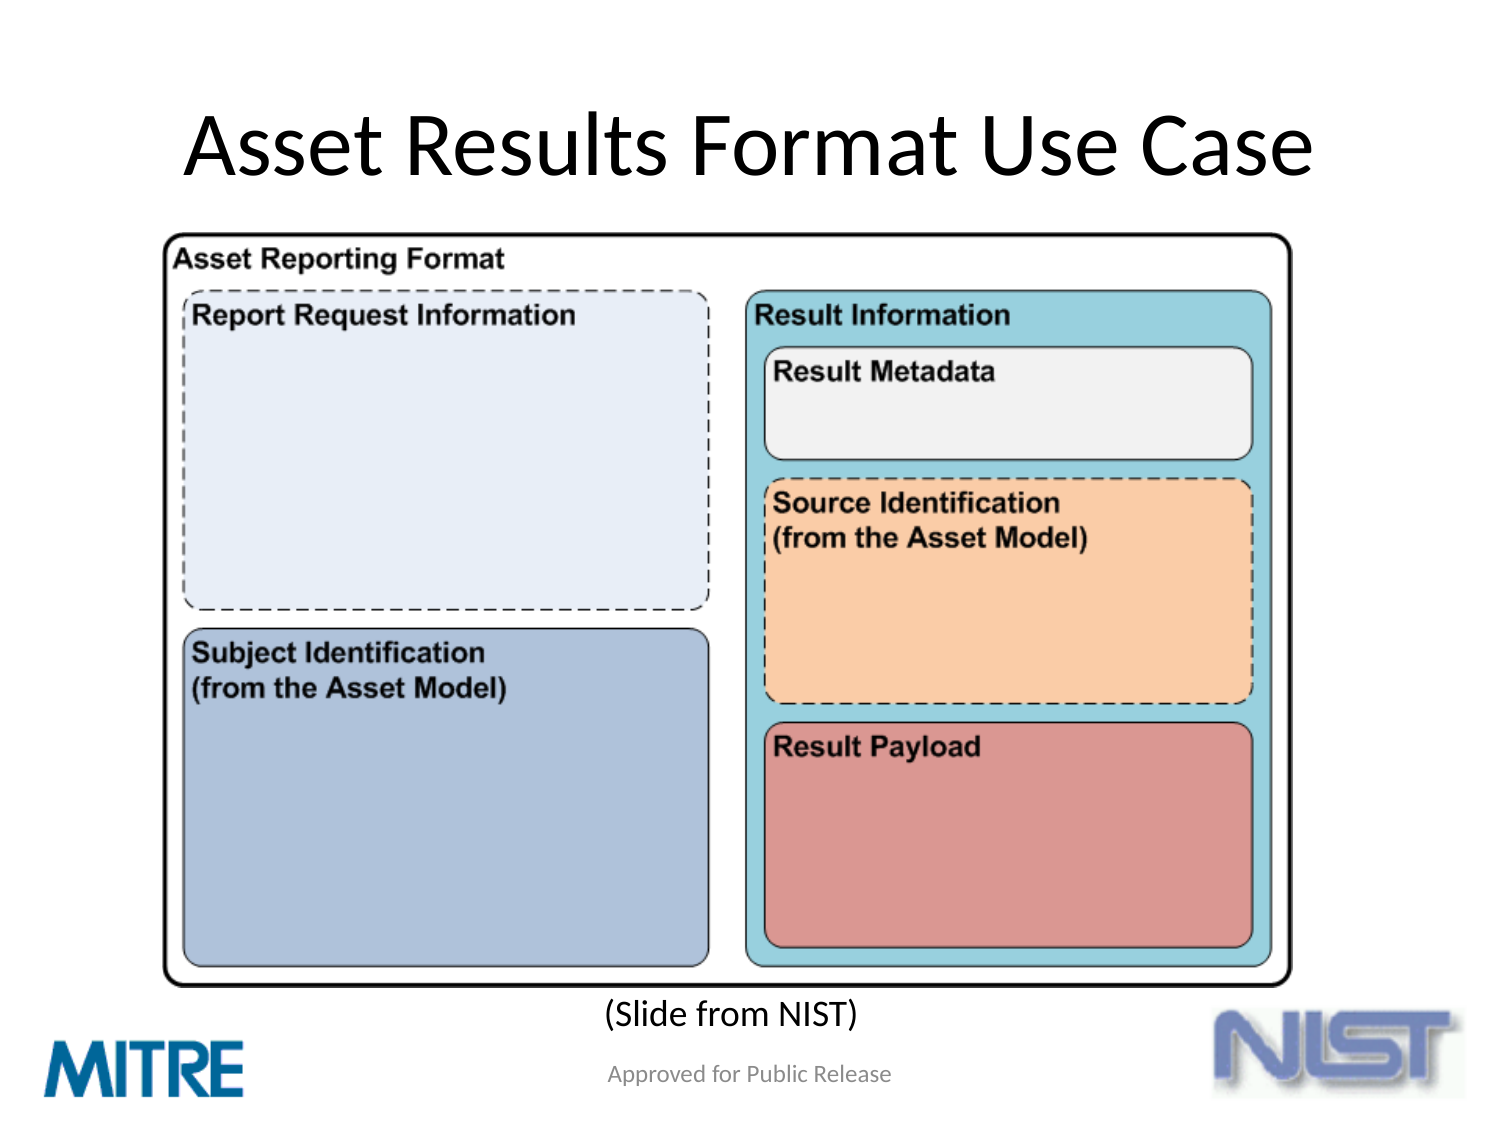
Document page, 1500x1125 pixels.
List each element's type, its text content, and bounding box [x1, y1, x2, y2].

picture [37, 1033, 250, 1103]
picture [162, 232, 1293, 988]
footer Approved for Public Release [512, 1042, 988, 1103]
title Asset Results Format Use Case [75, 45, 1425, 233]
text_box (Slide from NIST) [588, 996, 874, 1042]
picture [1199, 996, 1474, 1103]
